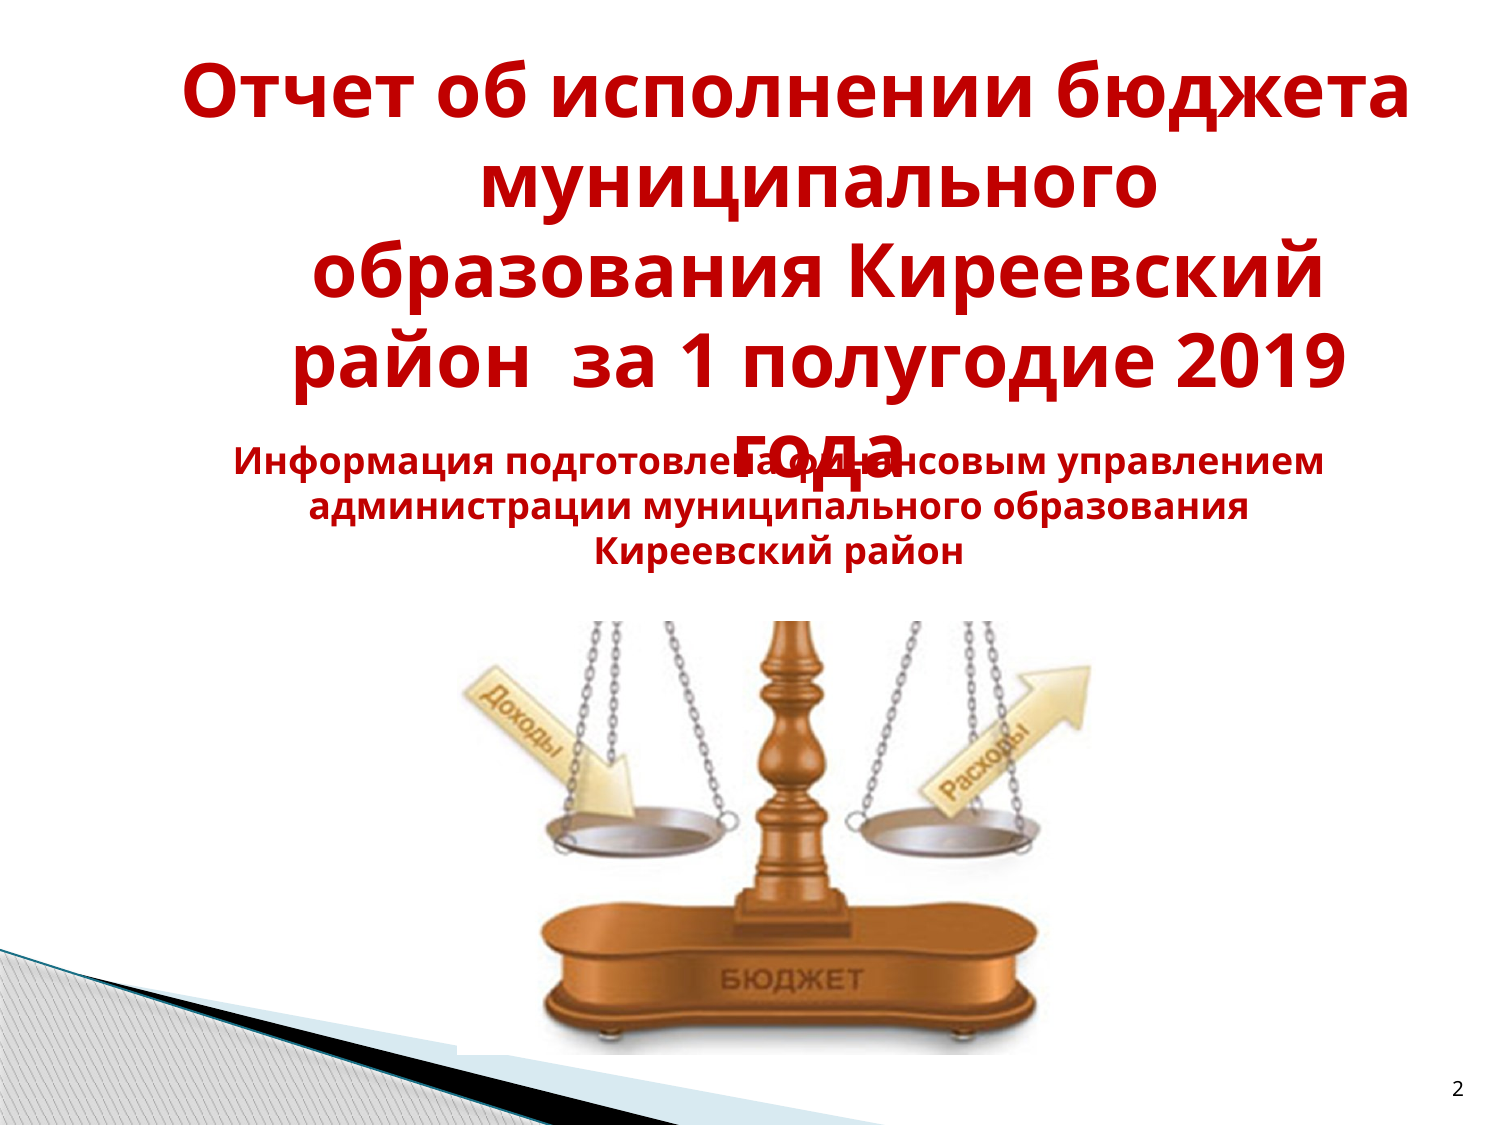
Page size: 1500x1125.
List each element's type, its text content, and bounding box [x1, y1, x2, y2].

text_box Информация подготовлена финансовым управлением администрации муниципального образования Киреевский район [175, 339, 1383, 580]
picture [456, 620, 1096, 1055]
slide_number 2 [1418, 1051, 1479, 1112]
text_box Отчет об исполнении бюджета муниципального образования Киреевский район за 1 полугодие 2019 года [164, 35, 1430, 500]
